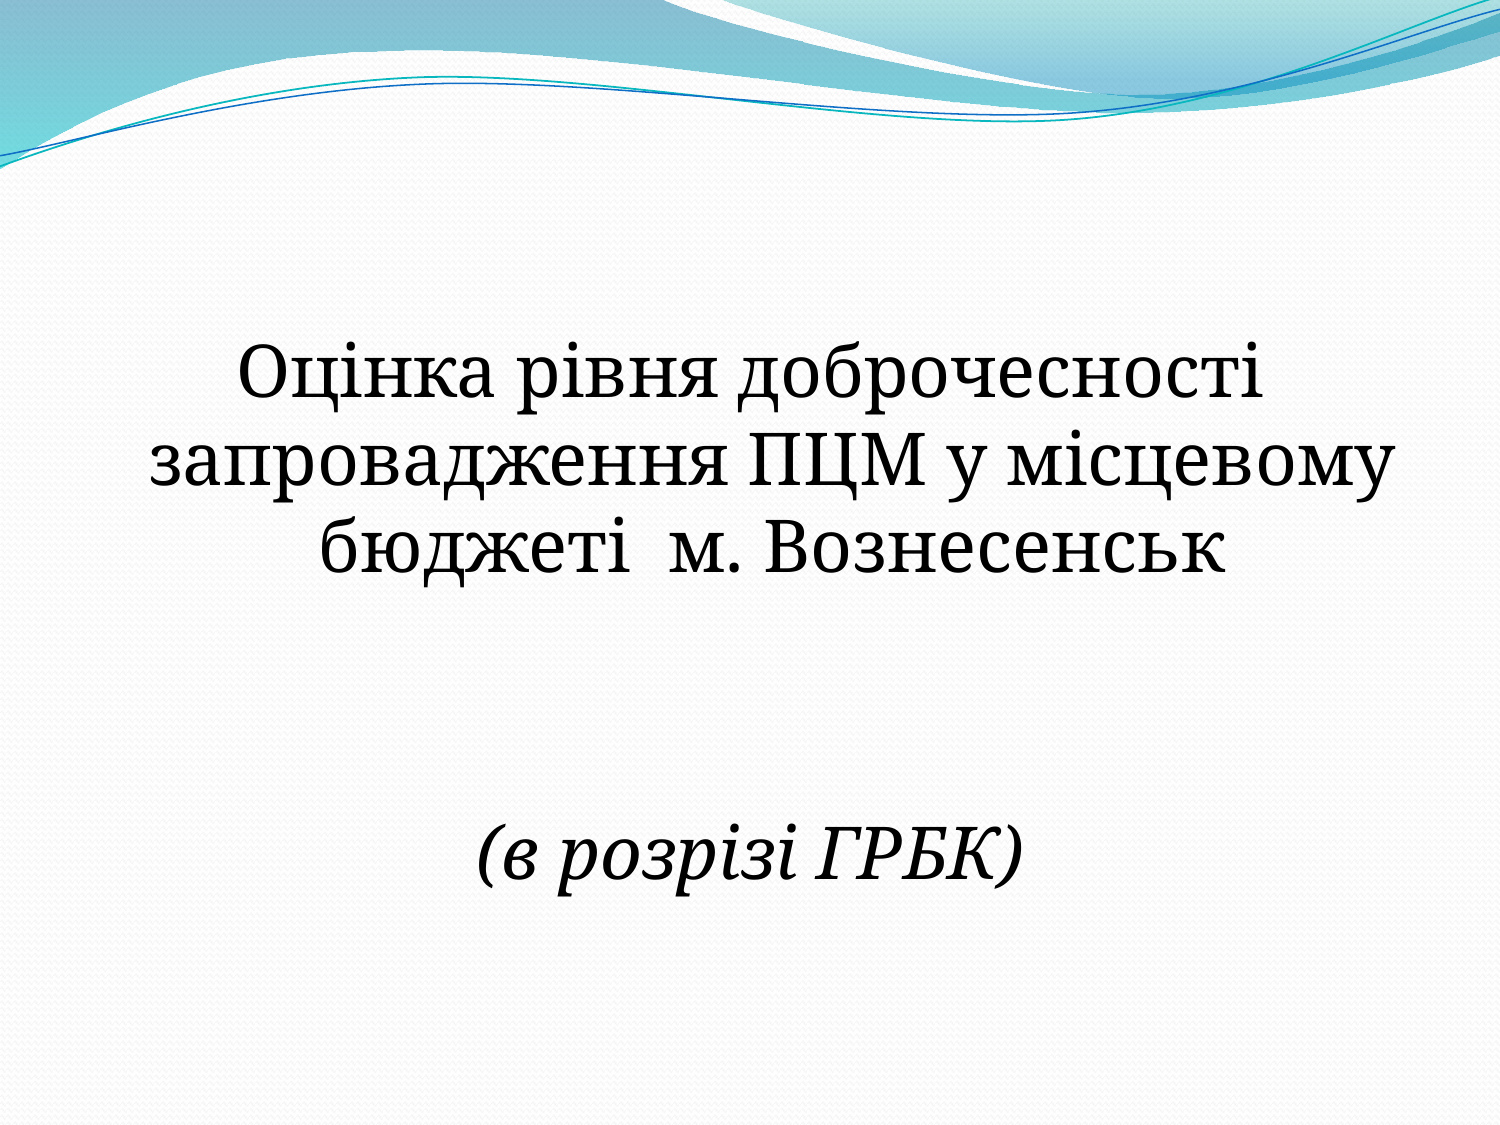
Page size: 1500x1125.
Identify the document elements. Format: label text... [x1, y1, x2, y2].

list Оцінка рівня доброчесності запровадження ПЦМ у місцевому бюджеті м. Вознесенськ (в розрізі ГРБК) [75, 317, 1425, 1038]
